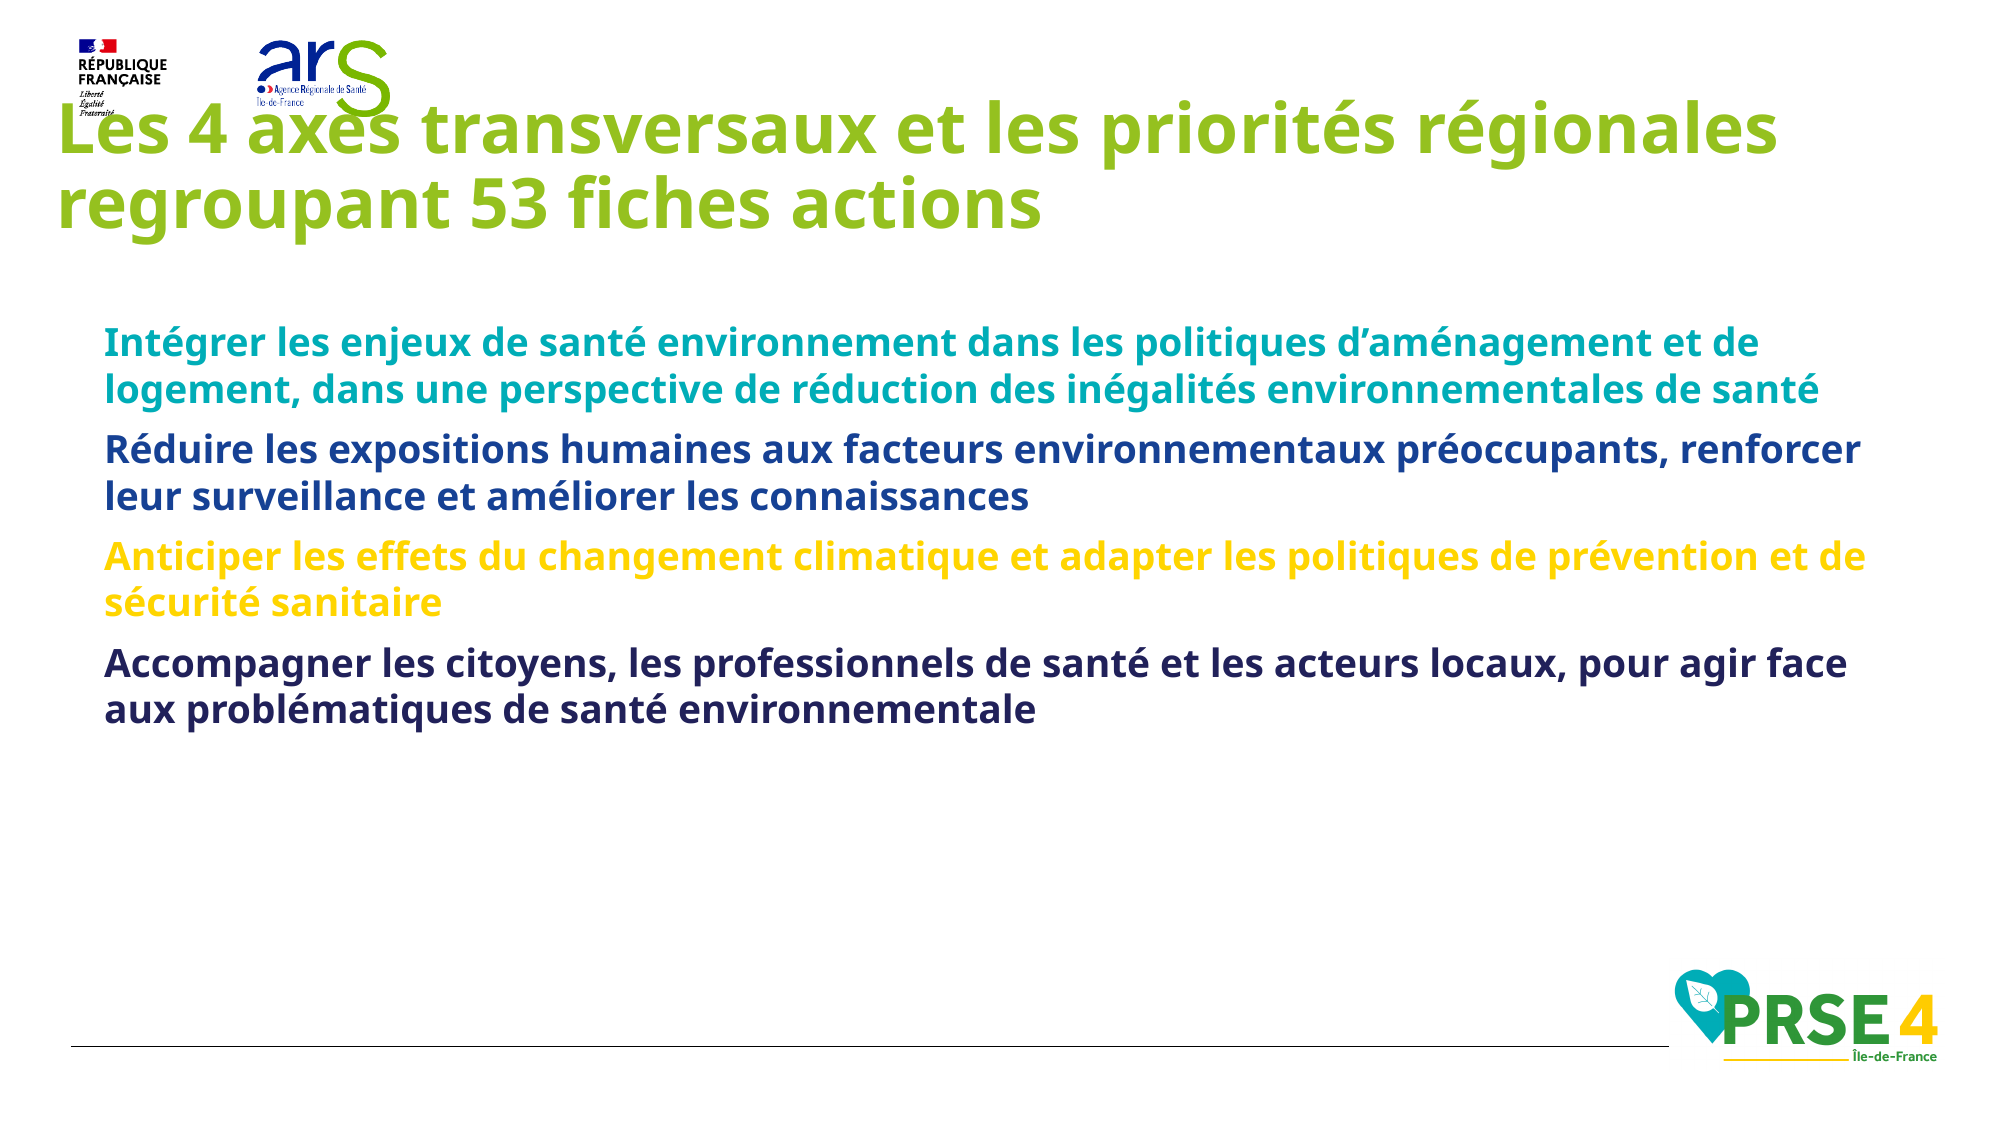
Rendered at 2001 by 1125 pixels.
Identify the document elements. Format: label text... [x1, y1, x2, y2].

picture [63, 23, 182, 59]
picture [1668, 957, 1946, 1073]
picture [256, 40, 390, 59]
title Les 4 axes transversaux et les priorités régionales regroupant 53 fiches actions [37, 59, 1945, 278]
list Intégrer les enjeux de santé environnement dans les politiques d’aménagement et de logement, dans une perspective de réduction des inégalités environnementales de santé Réduire les expositions humaines aux facteurs environnementaux préoccupants, renforcer leur surveillance et améliorer les connaissances Anticiper les effets du changement climatique et adapter les politiques de prévention et de sécurité sanitaire Accompagner les citoyens, les professionnels de santé et les acteurs locaux, pour agir face aux problématiques de santé environnementale [69, 310, 1914, 1020]
